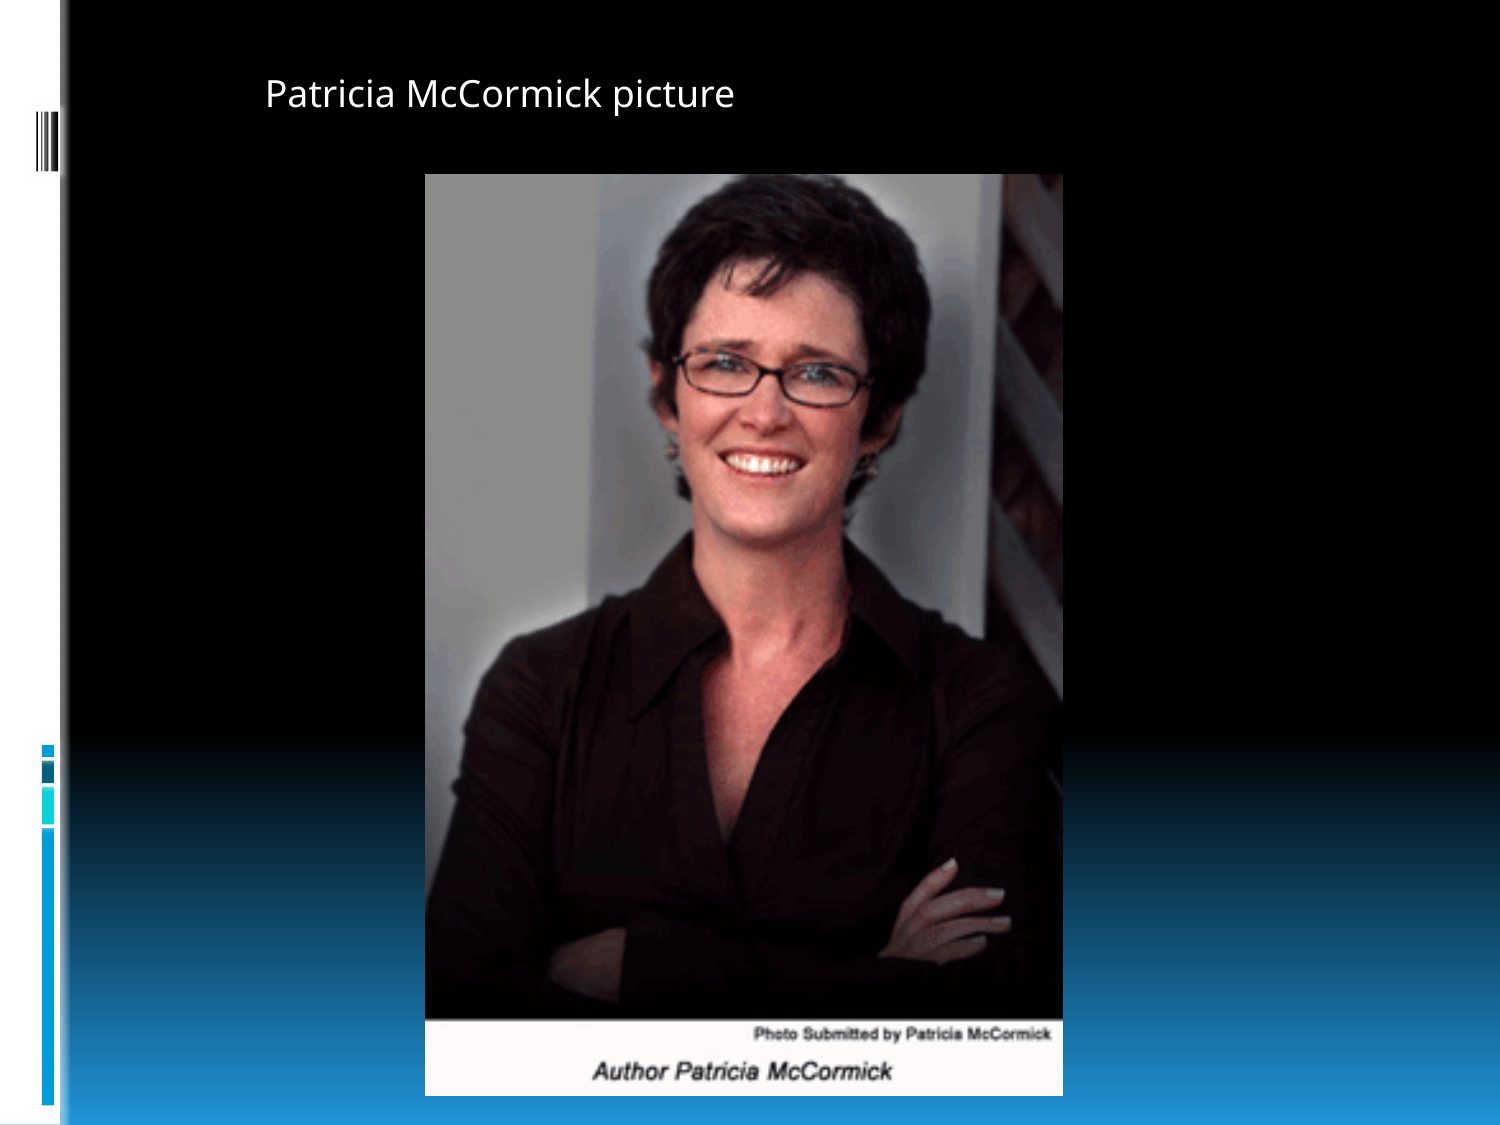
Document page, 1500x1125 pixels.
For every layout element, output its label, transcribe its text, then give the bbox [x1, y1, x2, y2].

picture [424, 174, 1063, 1096]
text_box Patricia McCormick picture [249, 62, 1038, 123]
